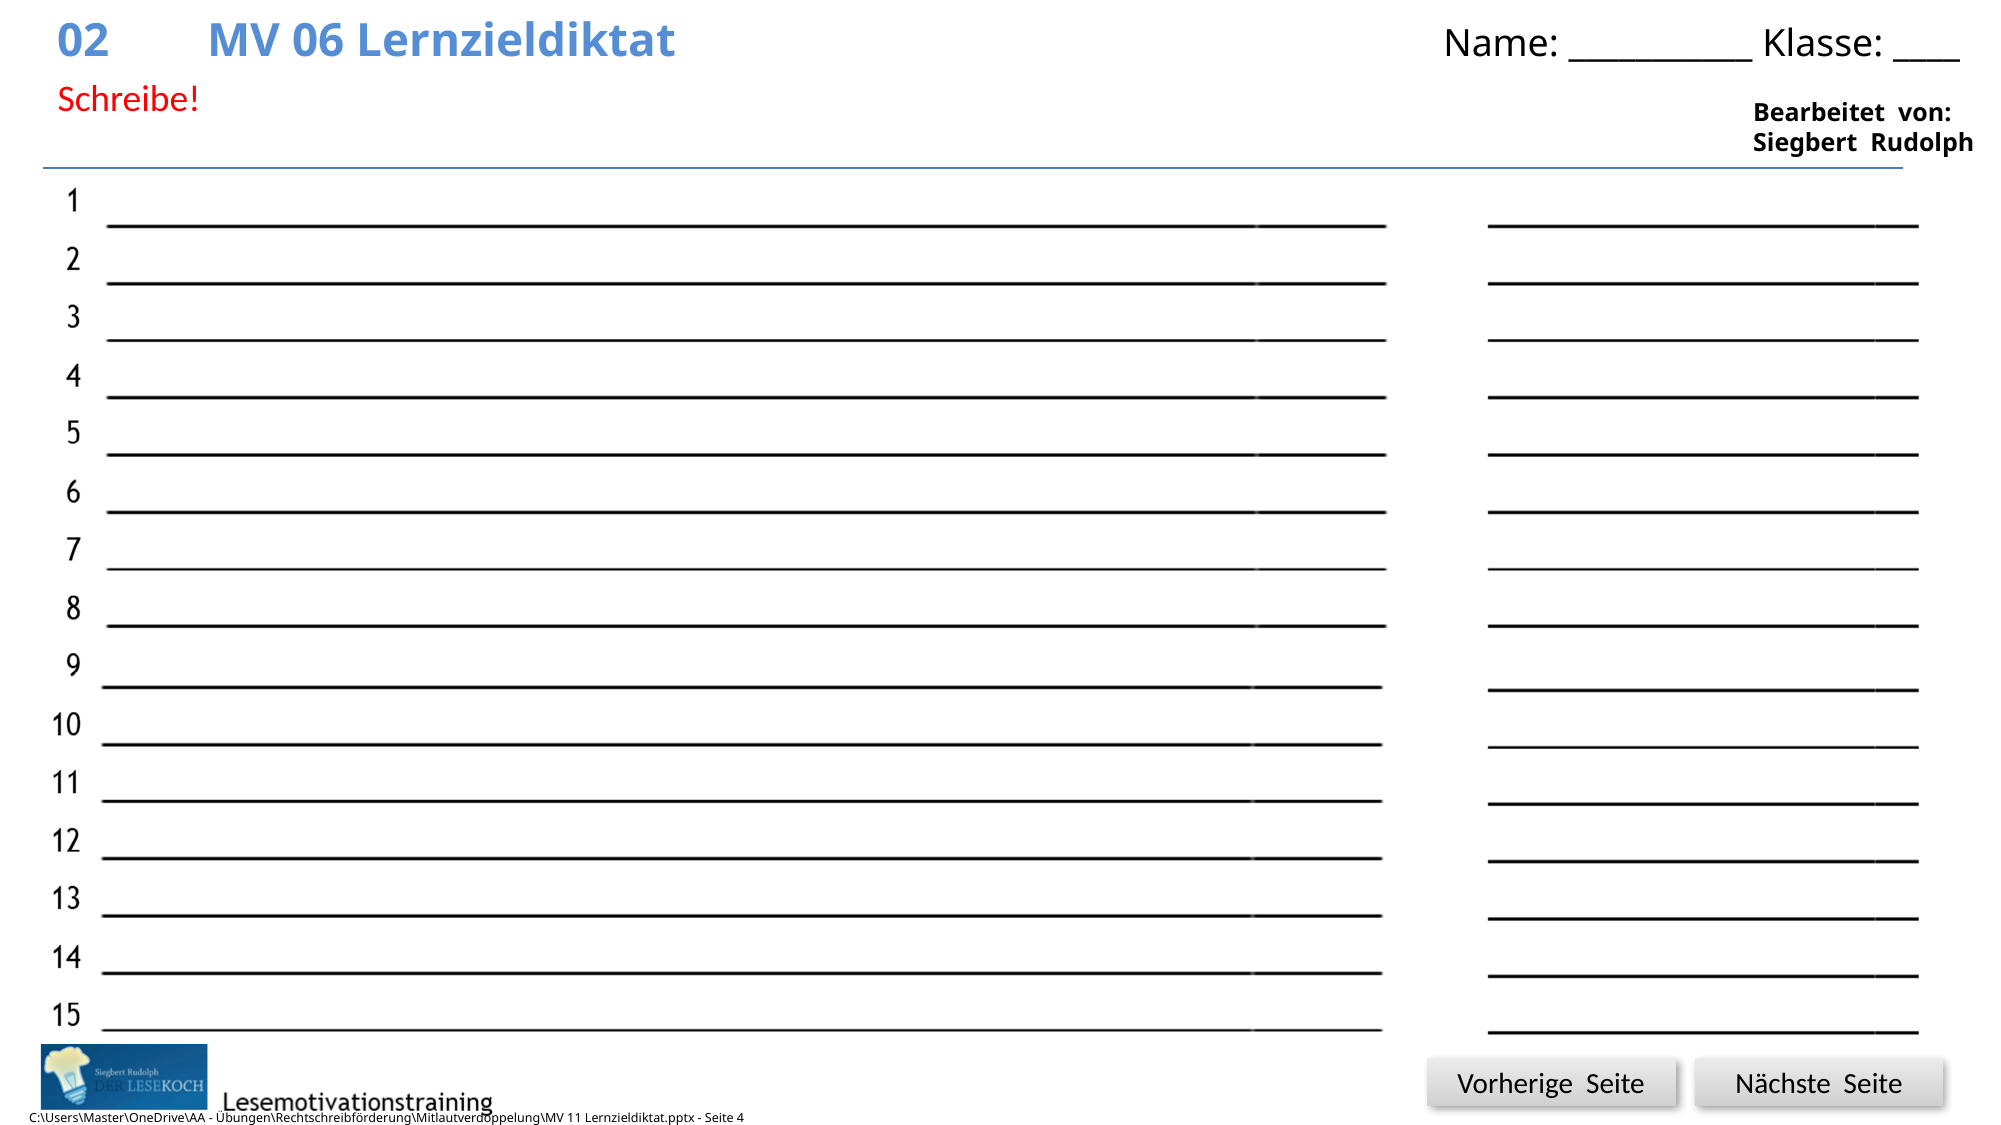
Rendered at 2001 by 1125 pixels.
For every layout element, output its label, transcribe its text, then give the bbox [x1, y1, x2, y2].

text_box C:\Users\Master\OneDrive\AA - Übungen\Rechtschreibförderung\Mitlautverdoppelung\MV 11 Lernzieldiktat.pptx - Seite 4 [14, 1102, 759, 1125]
text_box Schreibe! [42, 66, 1544, 127]
picture [28, 160, 1972, 1102]
text_box 02 MV 06 Lernzieldiktat Name: ___________ Klasse: ____ [42, 3, 2000, 73]
